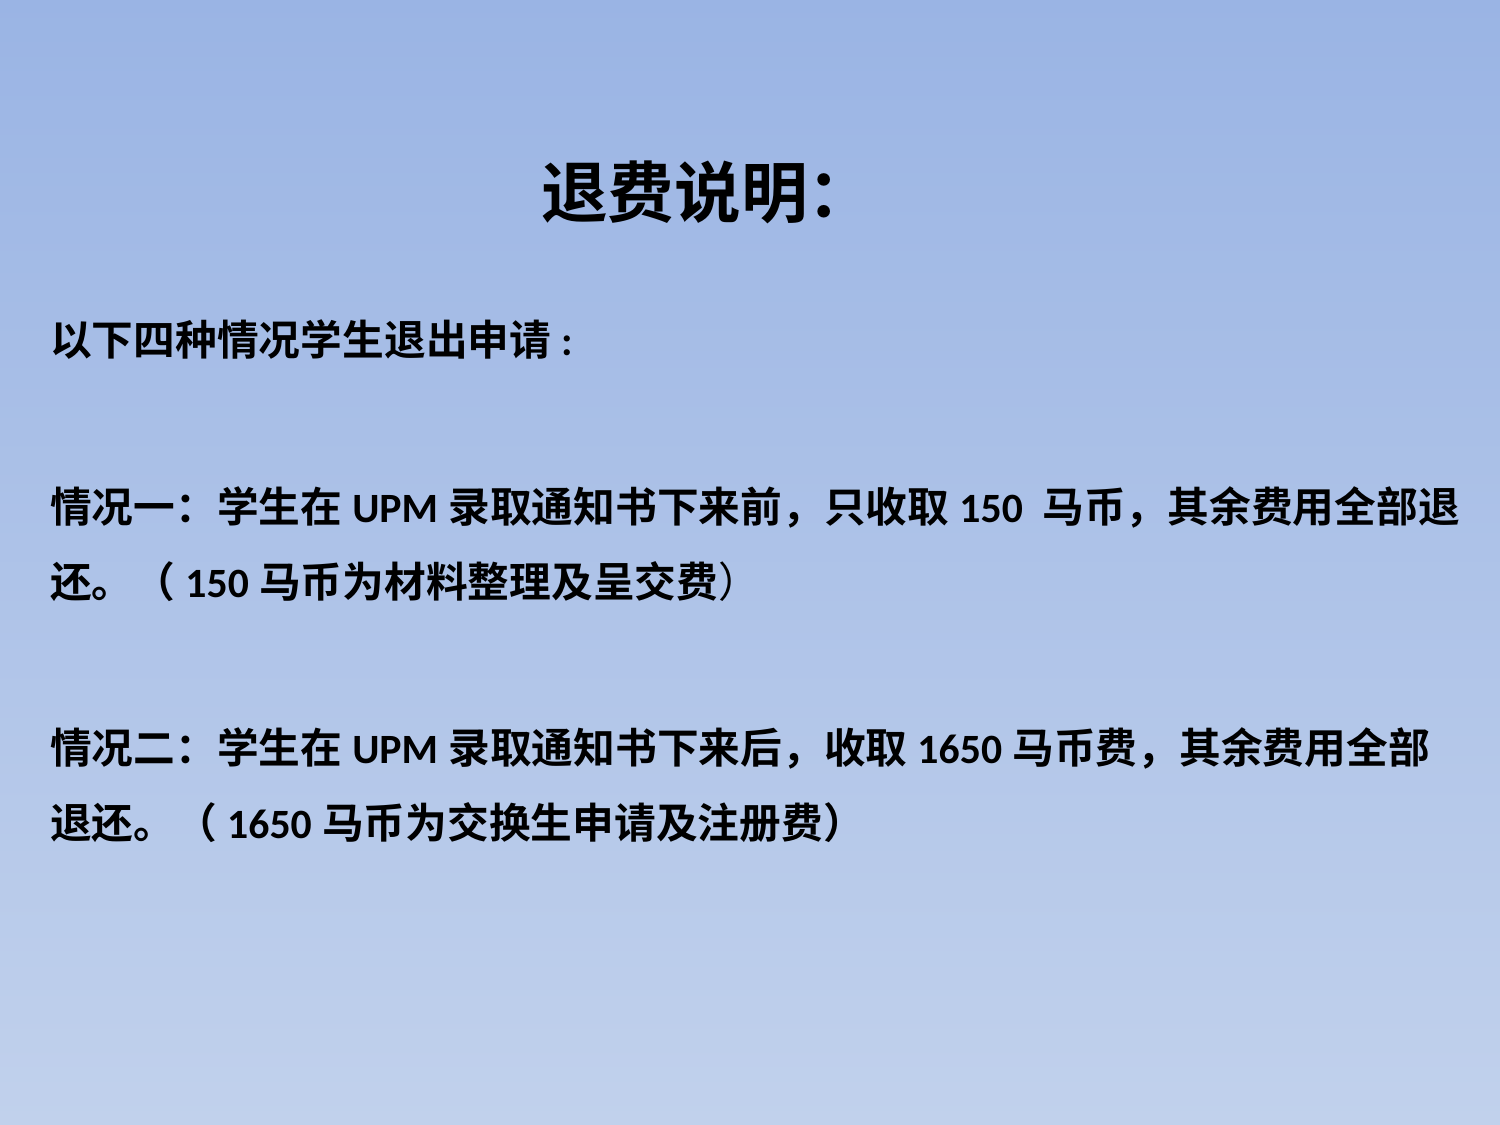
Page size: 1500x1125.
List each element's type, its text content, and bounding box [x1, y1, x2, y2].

title 退费说明： [70, 70, 1346, 281]
subtitle 以下四种情况学生退出申请: 情况⼀：学生在UPM录取通知书下来前，只收取150 马币，其余费用全部退还。（150马币为材料整理及呈交费） 情况二：学生在UPM录取通知书下来后，收取1650马币费，其余费用全部退还。（1650马币为交换生申请及注册费） [34, 281, 1477, 1125]
